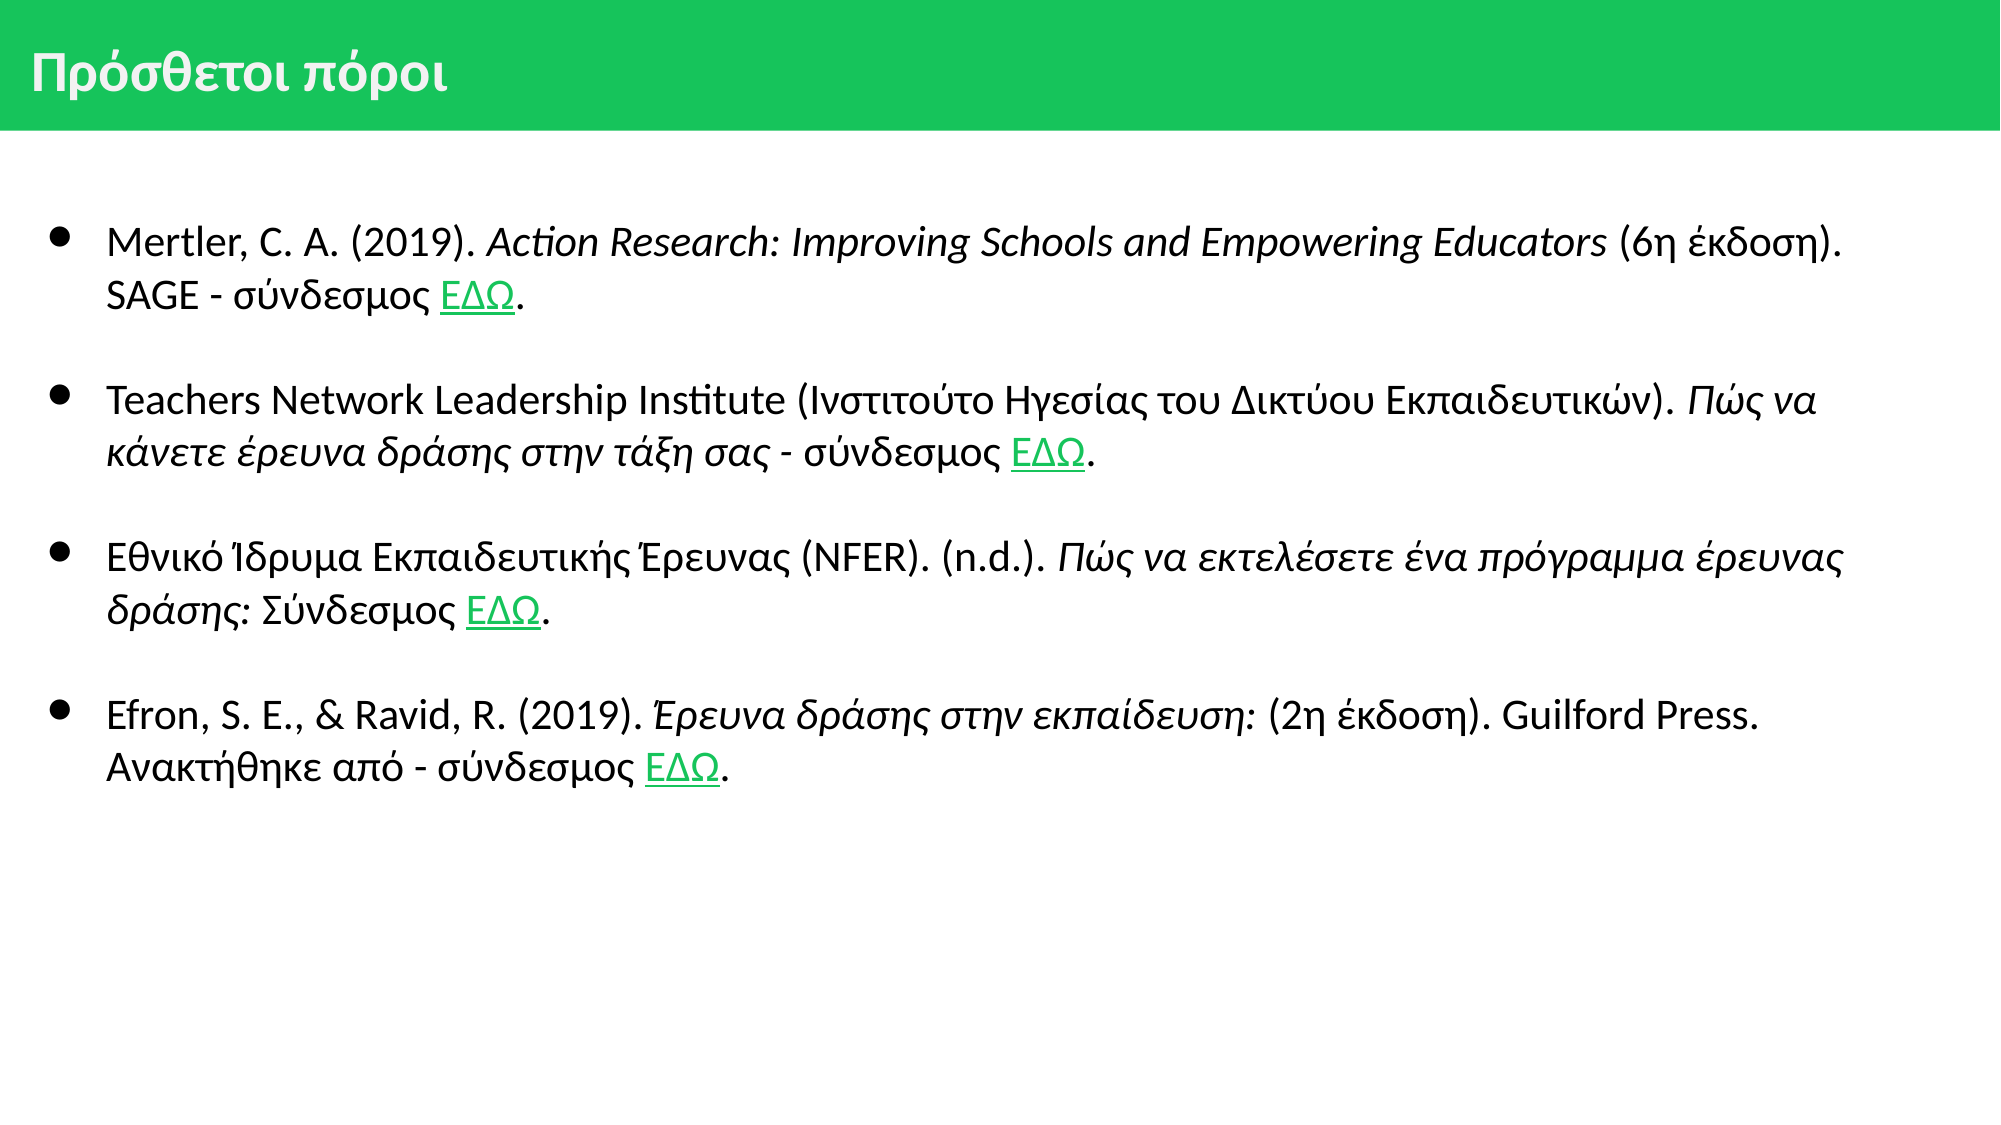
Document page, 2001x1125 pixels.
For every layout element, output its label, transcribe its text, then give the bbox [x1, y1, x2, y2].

title Πρόσθετοι πόροι [16, 13, 1976, 131]
list Mertler, C. A. (2019). Action Research: Improving Schools and Empowering Educators (6η έκδοση). SAGE - σύνδεσμος ΕΔΩ. Teachers Network Leadership Institute (Ινστιτούτο Ηγεσίας του Δικτύου Εκπαιδευτικών). Πώς να κάνετε έρευνα δράσης στην τάξη σας - σύνδεσμος ΕΔΩ. Εθνικό Ίδρυμα Εκπαιδευτικής Έρευνας (NFER). (n.d.). Πώς να εκτελέσετε ένα πρόγραμμα έρευνας δράσης: Σύνδεσμος ΕΔΩ. Efron, S. E., & Ravid, R. (2019). Έρευνα δράσης στην εκπαίδευση: (2η έκδοση). Guilford Press. Ανακτήθηκε από - σύνδεσμος ΕΔΩ. [16, 205, 1909, 1074]
